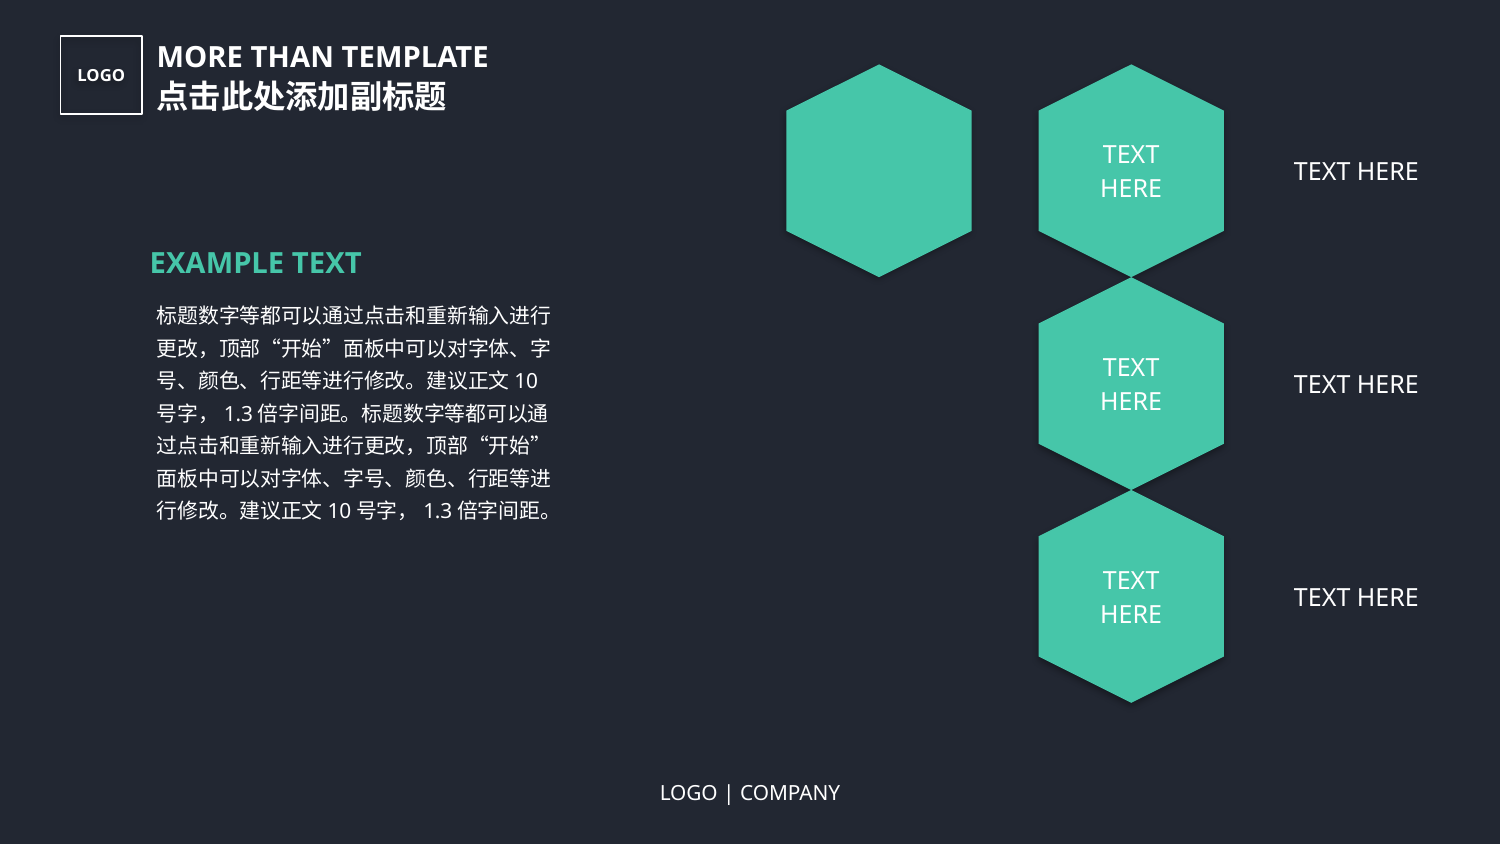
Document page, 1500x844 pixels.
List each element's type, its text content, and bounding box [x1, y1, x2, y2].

text_box MORE THAN TEMPLATE 点击此处添加副标题 [141, 27, 514, 123]
text_box LOGO | COMPANY [588, 777, 912, 812]
text_box LOGO [60, 35, 143, 115]
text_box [612, 64, 1500, 704]
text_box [141, 219, 570, 533]
